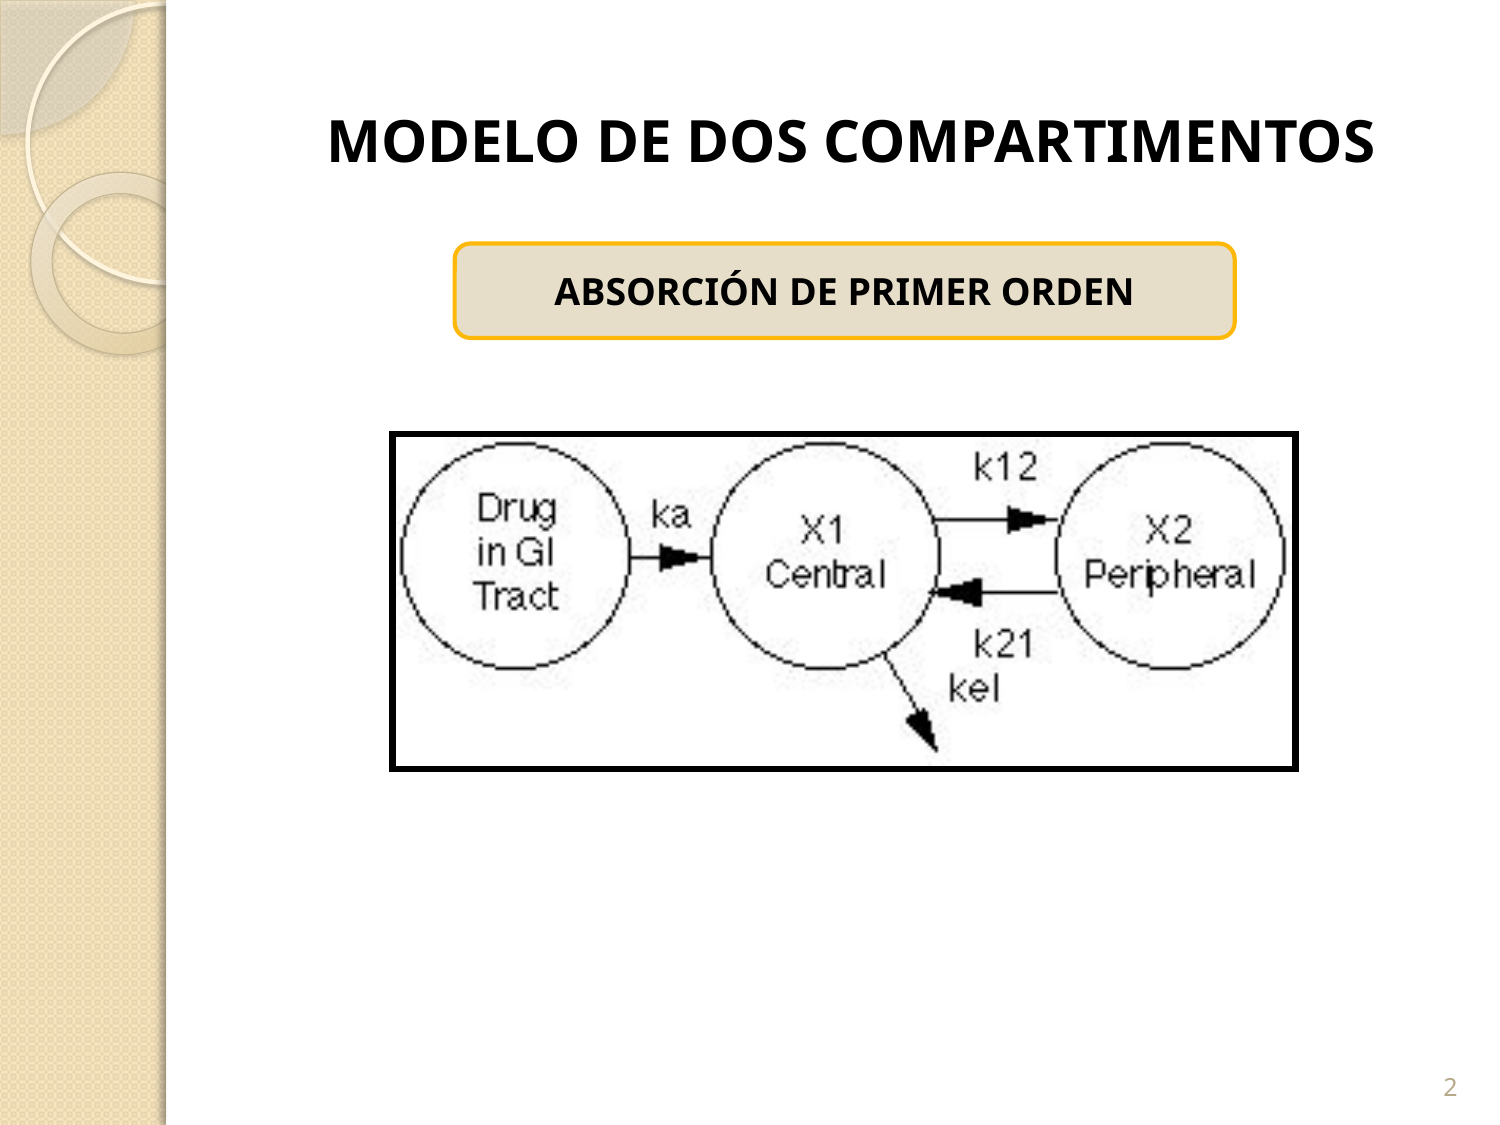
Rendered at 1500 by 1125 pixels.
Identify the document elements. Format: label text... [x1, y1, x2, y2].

slide_number 2 [1413, 1034, 1488, 1113]
picture [395, 437, 1293, 767]
text_box ABSORCIÓN DE PRIMER ORDEN [452, 241, 1237, 341]
title MODELO DE DOS COMPARTIMENTOS [235, 45, 1466, 233]
